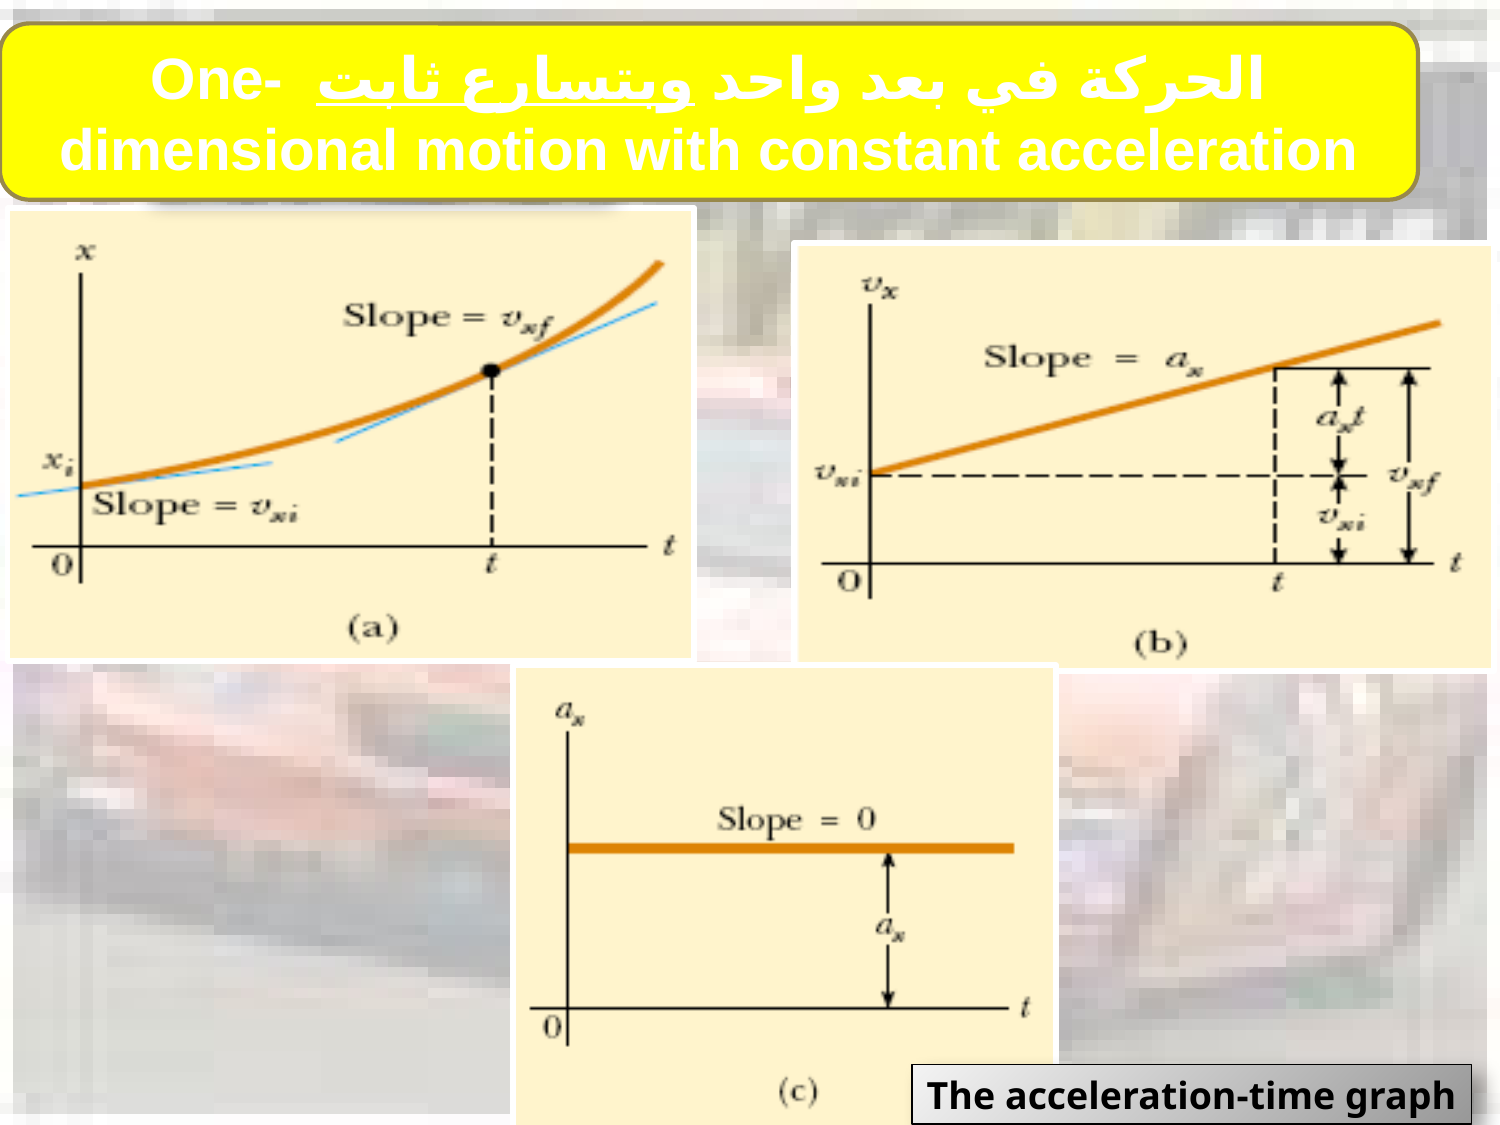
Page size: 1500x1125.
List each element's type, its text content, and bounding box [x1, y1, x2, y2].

picture [0, 0, 1500, 1125]
text_box الحركة في بعد واحد وبتسارع ثابت One-dimensional motion with constant acceleration [0, 21, 1421, 202]
picture [10, 210, 692, 659]
text_box The acceleration-time graph [1097, 1064, 1472, 1125]
slide_number 18 [1299, 1052, 1425, 1061]
picture [515, 245, 1492, 1125]
